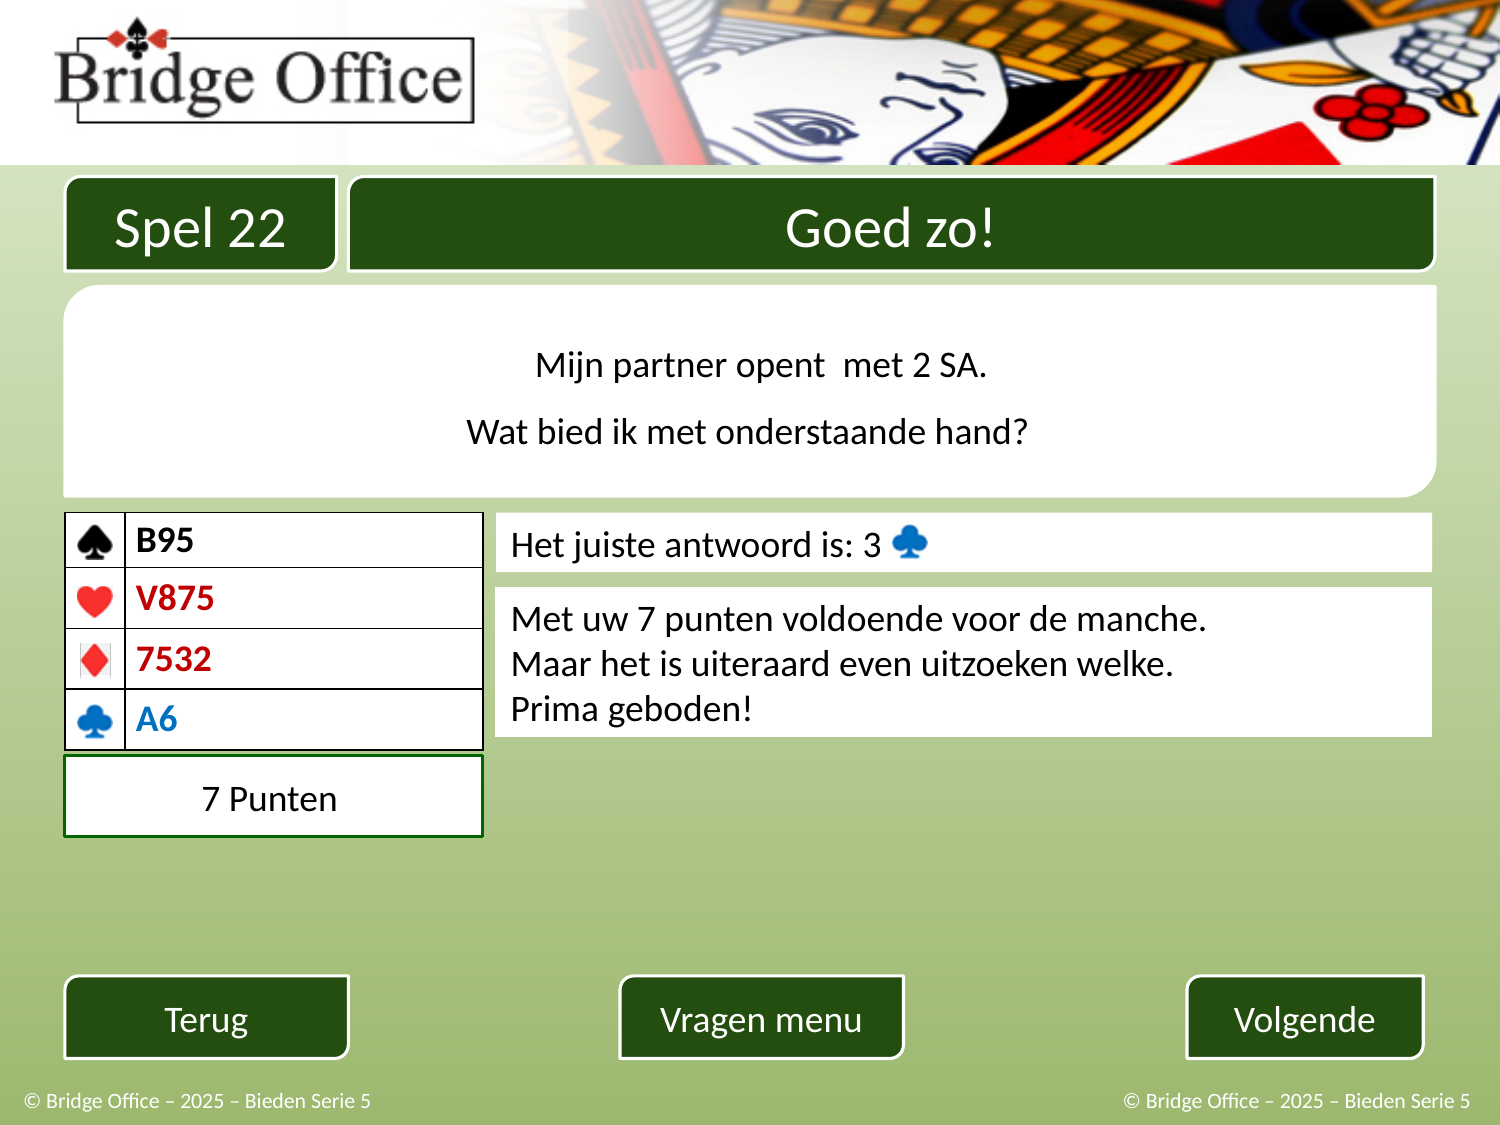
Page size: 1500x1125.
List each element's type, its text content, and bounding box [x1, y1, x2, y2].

text_box Goed zo! [346, 178, 1437, 273]
text_box © Bridge Office – 2025 – Bieden Serie 5 [1107, 1079, 1500, 1121]
table_header B95 [126, 513, 482, 567]
text_box Het juiste antwoord is: 3 [496, 512, 1433, 573]
table_cell [66, 629, 124, 688]
table_cell 7532 [126, 629, 482, 688]
picture [77, 585, 114, 618]
text_box Met uw 7 punten voldoende voor de manche. Maar het is uiteraard even uitzoeken welke. Prima geboden! [495, 587, 1432, 737]
picture [77, 643, 114, 679]
text_box 7 Punten [63, 754, 484, 838]
text_box Spel 22 [63, 178, 339, 273]
picture [892, 524, 928, 561]
picture [77, 524, 114, 561]
text_box [63, 284, 1437, 498]
picture [0, 0, 1500, 166]
text_box Terug [63, 974, 350, 1061]
text_box Mijn partner opent met 2 SA. [508, 332, 1015, 393]
picture [77, 703, 114, 740]
table_cell A6 [126, 690, 482, 749]
table_cell [66, 690, 124, 749]
text_box Volgende [1185, 974, 1425, 1061]
table_cell [66, 568, 124, 628]
text_box Vragen menu [618, 974, 906, 1061]
text_box Wat bied ik met onderstaande hand? [451, 399, 1072, 460]
table_cell V875 [126, 568, 482, 628]
table_header [66, 513, 124, 567]
text_box © Bridge Office – 2025 – Bieden Serie 5 [8, 1079, 393, 1121]
